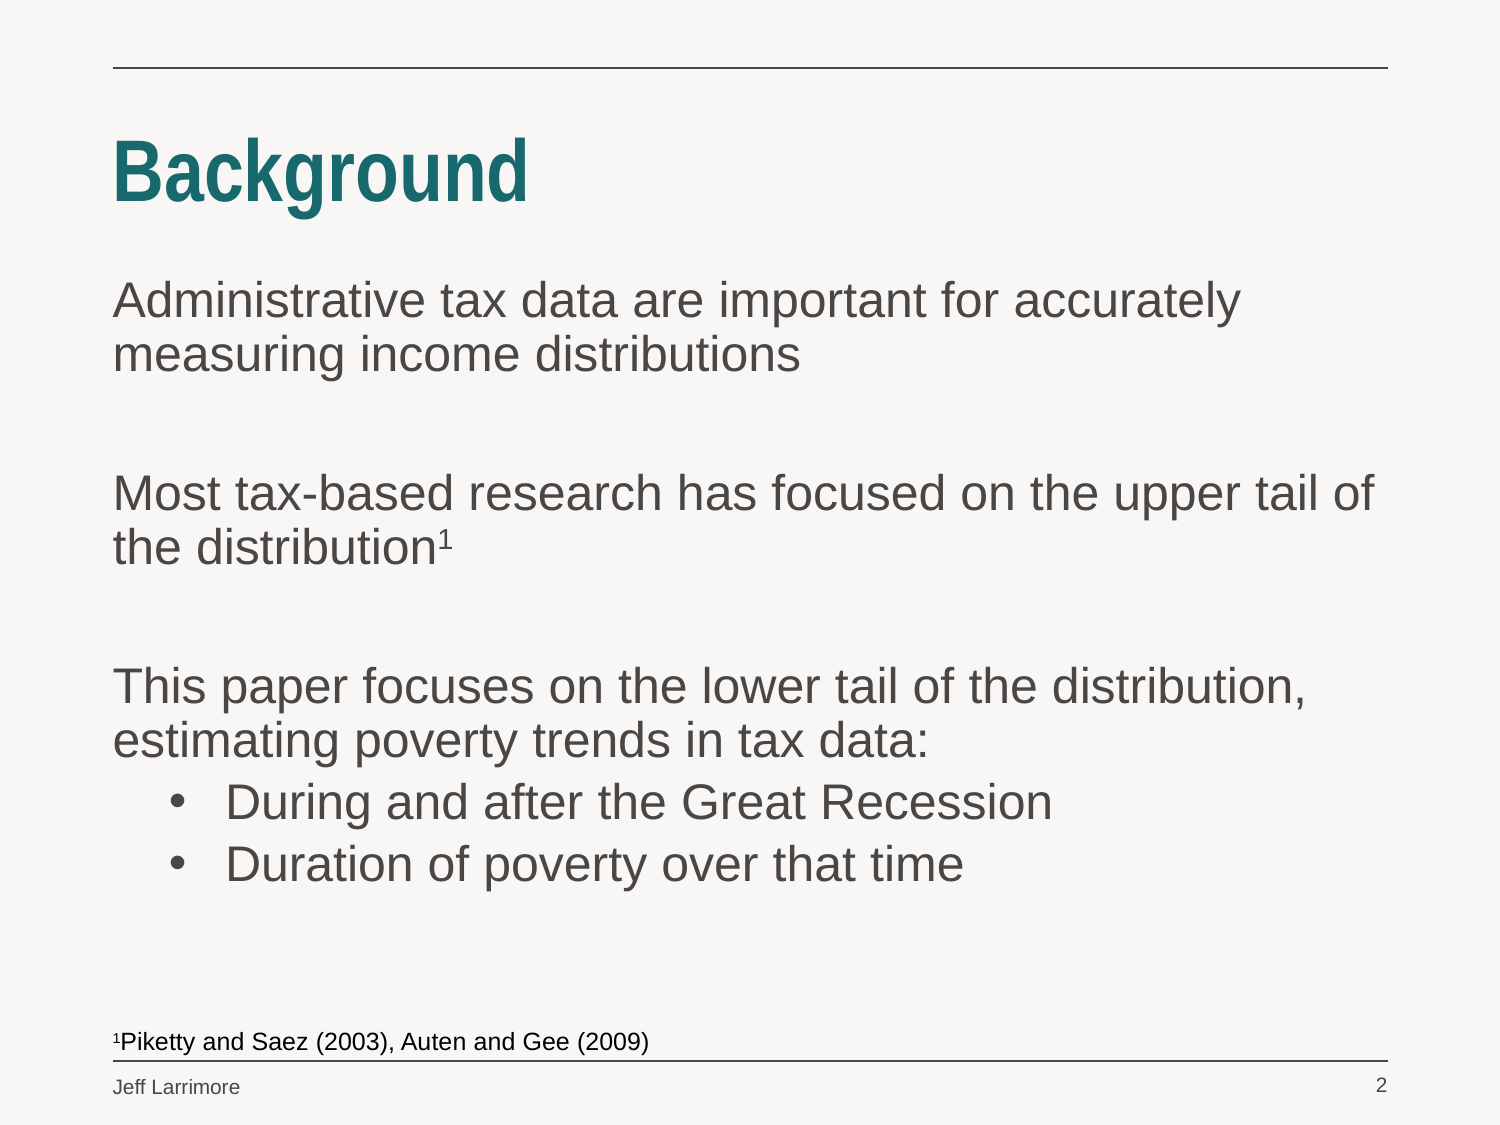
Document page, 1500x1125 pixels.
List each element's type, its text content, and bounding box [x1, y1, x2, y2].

text_box 1Piketty and Saez (2003), Auten and Gee (2009) [112, 1025, 1388, 1056]
list Administrative tax data are important for accurately measuring income distributions Most tax-based research has focused on the upper tail of the distribution1 This paper focuses on the lower tail of the distribution, estimating poverty trends in tax data: During and after the Great Recession Duration of poverty over that time [112, 273, 1388, 1011]
title Background [112, 126, 1388, 273]
